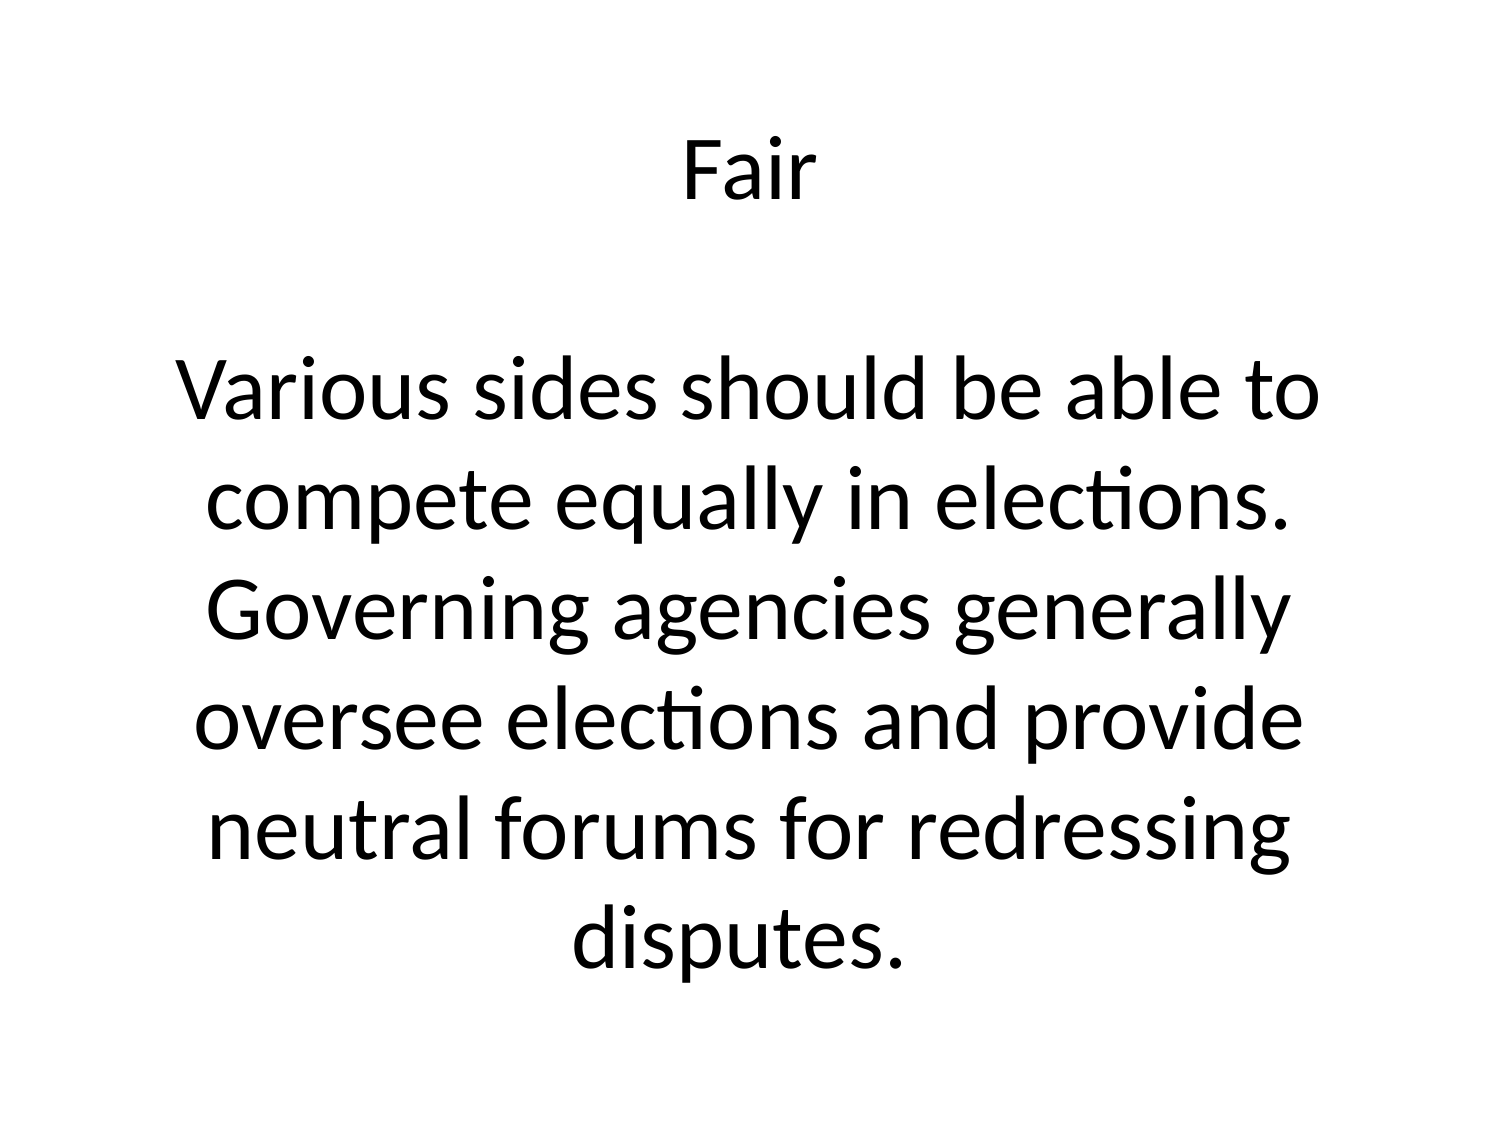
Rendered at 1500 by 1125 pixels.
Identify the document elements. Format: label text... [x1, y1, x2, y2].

title Fair Various sides should be able to compete equally in elections. Governing agencies generally oversee elections and provide neutral forums for redressing disputes. [74, 44, 1426, 1051]
